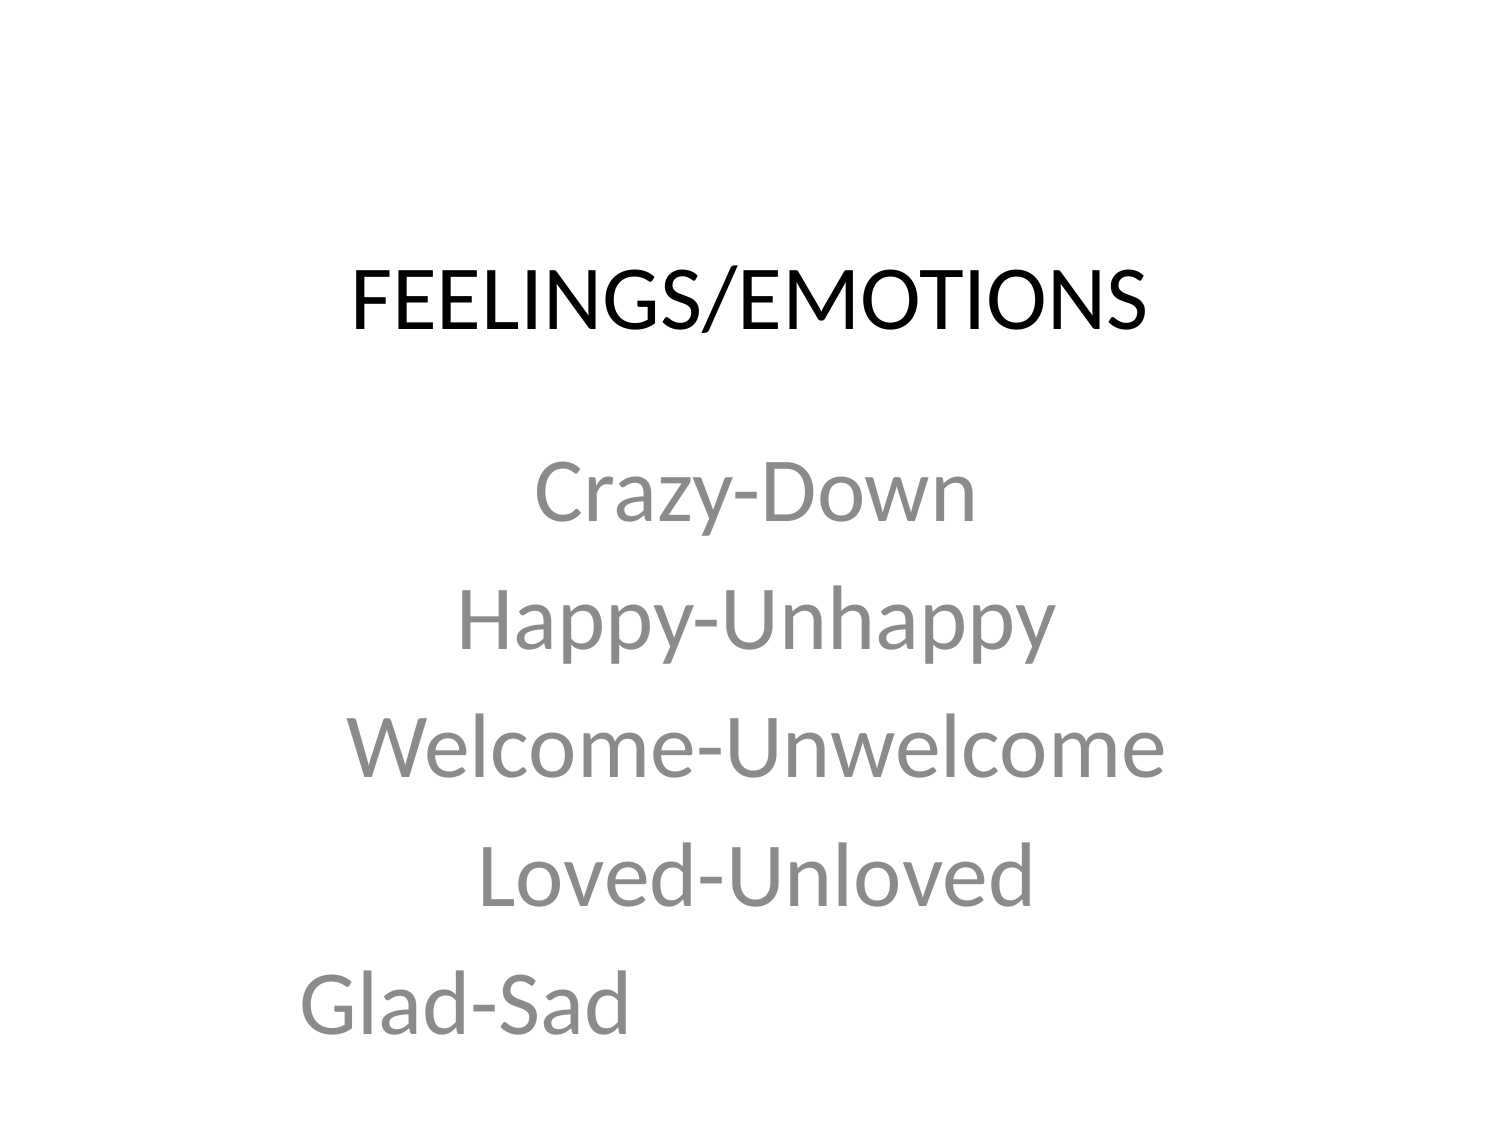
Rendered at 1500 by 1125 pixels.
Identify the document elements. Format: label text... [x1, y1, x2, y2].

title FEELINGS/EMOTIONS [112, 128, 1388, 457]
subtitle Crazy-Down Happy-Unhappy Welcome-Unwelcome Loved-Unloved Glad-Sad [225, 421, 1289, 1067]
